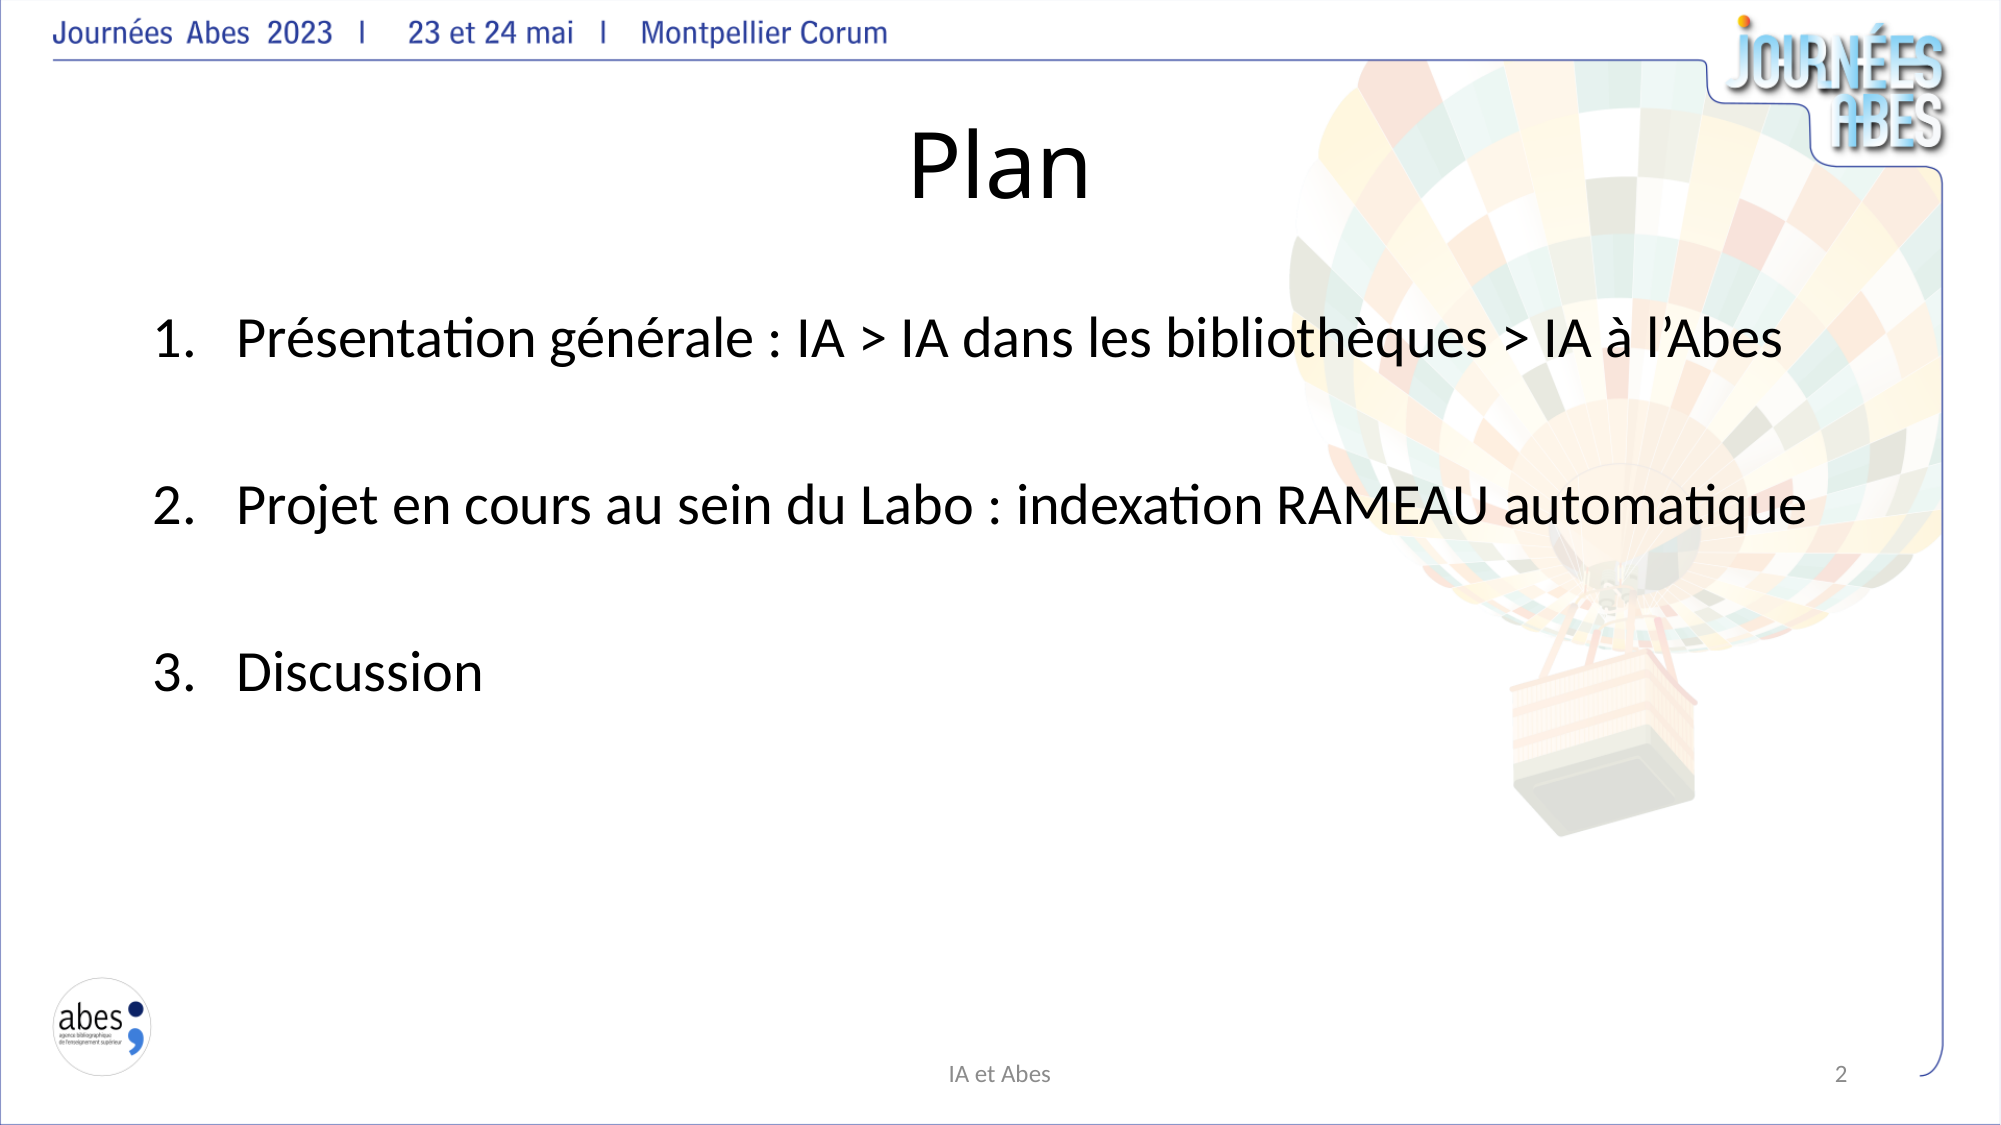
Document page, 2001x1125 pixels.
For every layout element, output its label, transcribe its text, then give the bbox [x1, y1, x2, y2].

title Plan [137, 59, 1863, 278]
footer IA et Abes [662, 1042, 1338, 1103]
list Présentation générale : IA > IA dans les bibliothèques > IA à l’Abes Projet en cours au sein du Labo : indexation RAMEAU automatique Discussion [137, 299, 1863, 1014]
slide_number 2 [1412, 1042, 1863, 1103]
picture [0, 0, 2001, 1125]
